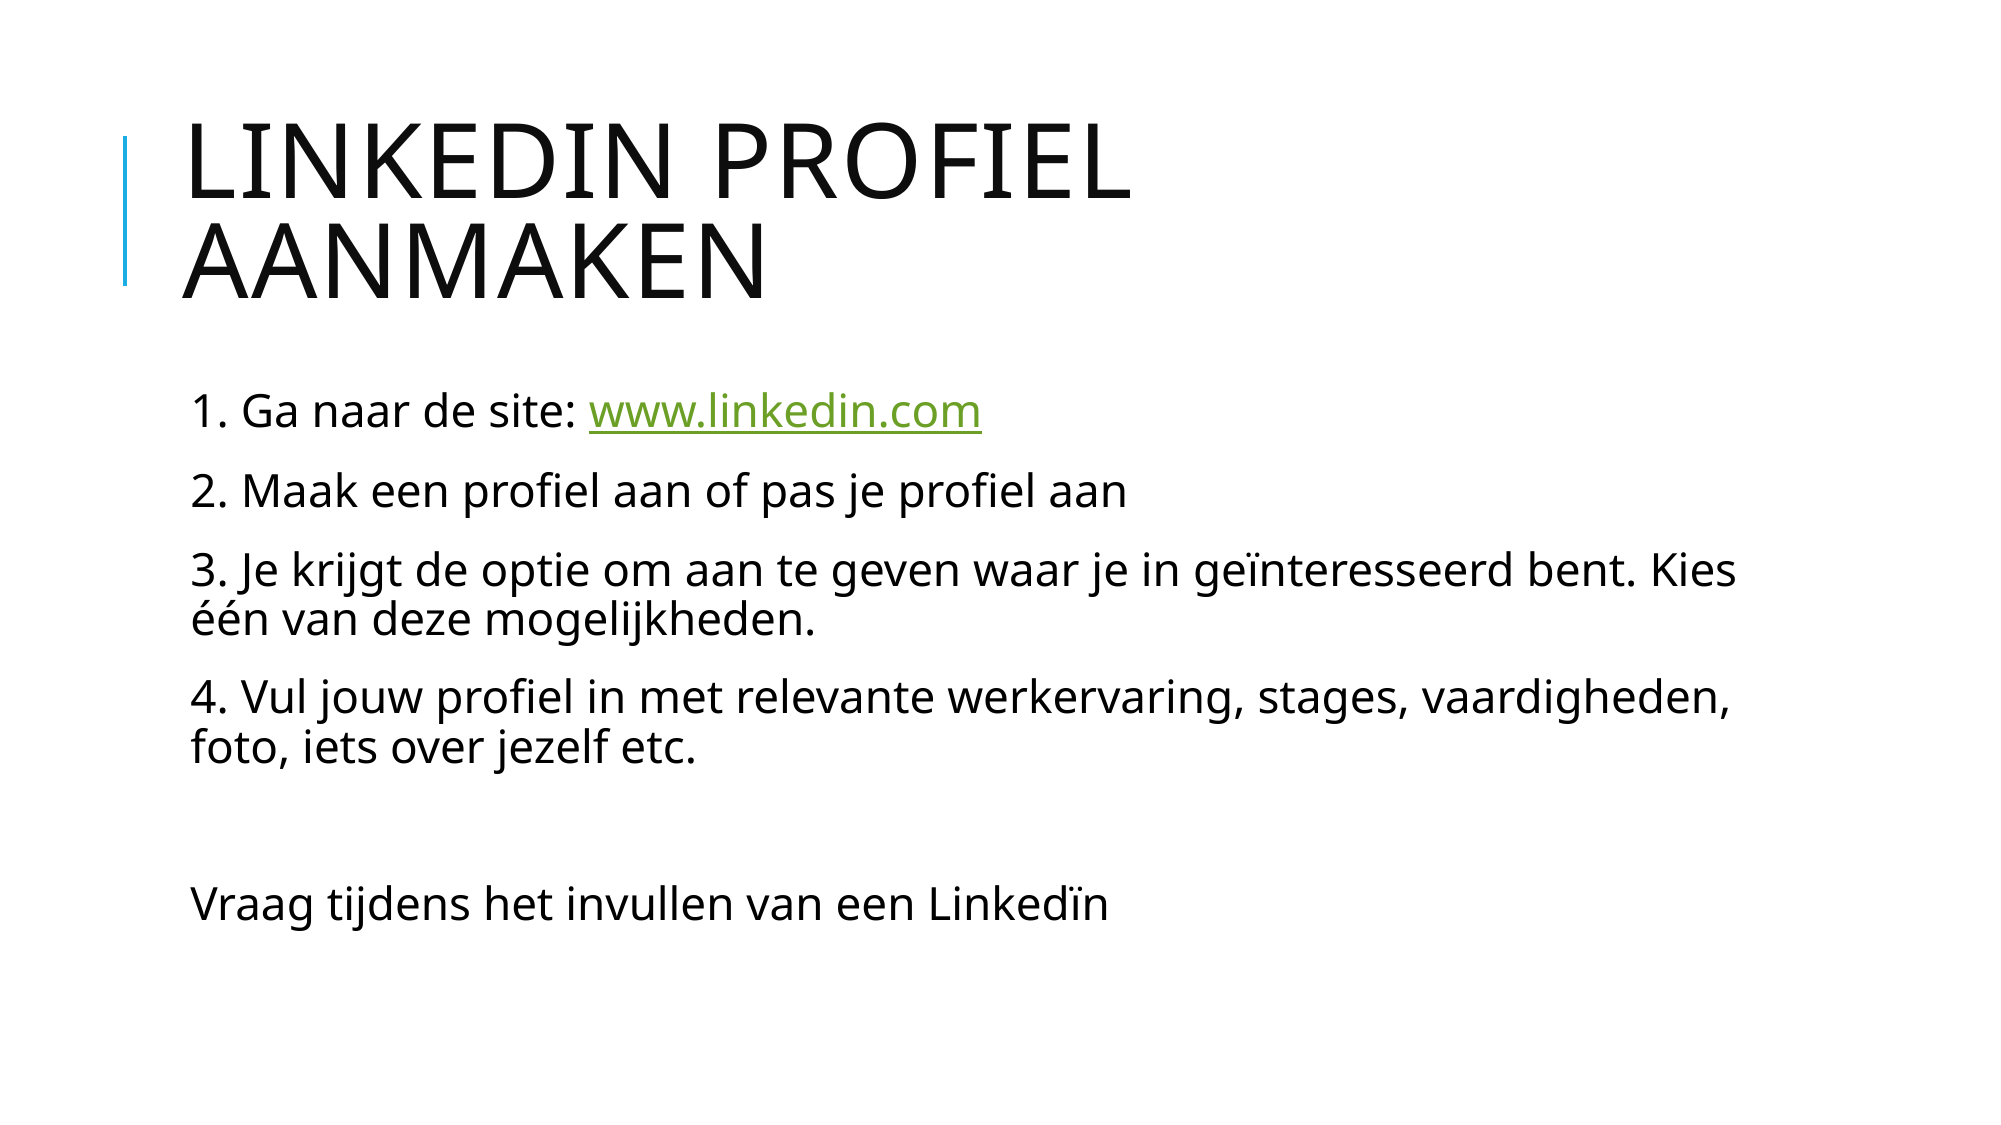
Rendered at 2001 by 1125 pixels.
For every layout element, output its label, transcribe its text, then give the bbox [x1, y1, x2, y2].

list 1. Ga naar de site: www.linkedin.com 2. Maak een profiel aan of pas je profiel aan 3. Je krijgt de optie om aan te geven waar je in geïnteresseerd bent. Kies één van deze mogelijkheden. 4. Vul jouw profiel in met relevante werkervaring, stages, vaardigheden, foto, iets over jezelf etc. Vraag tijdens het invullen van een Linkedïn [168, 375, 1763, 1035]
title Linkedin profiel aanmaken [168, 96, 1763, 342]
